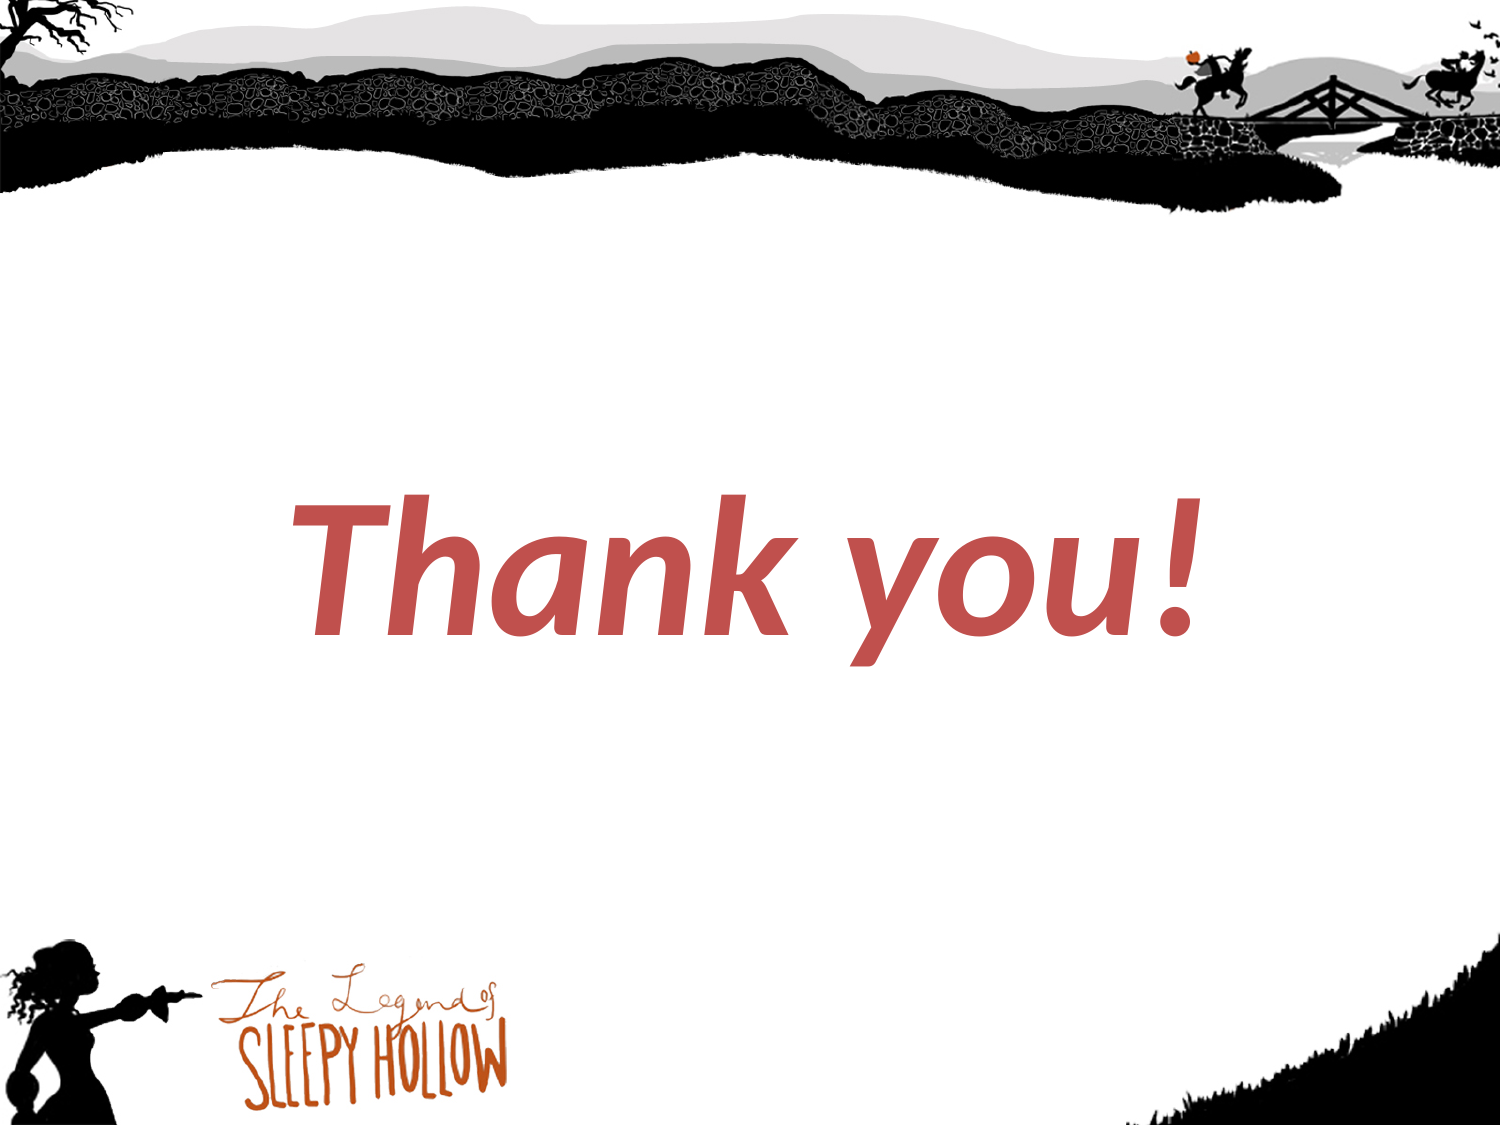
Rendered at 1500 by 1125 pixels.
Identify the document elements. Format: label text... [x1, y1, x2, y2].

list Thank you! [123, 236, 1327, 939]
picture [0, 0, 1500, 1125]
